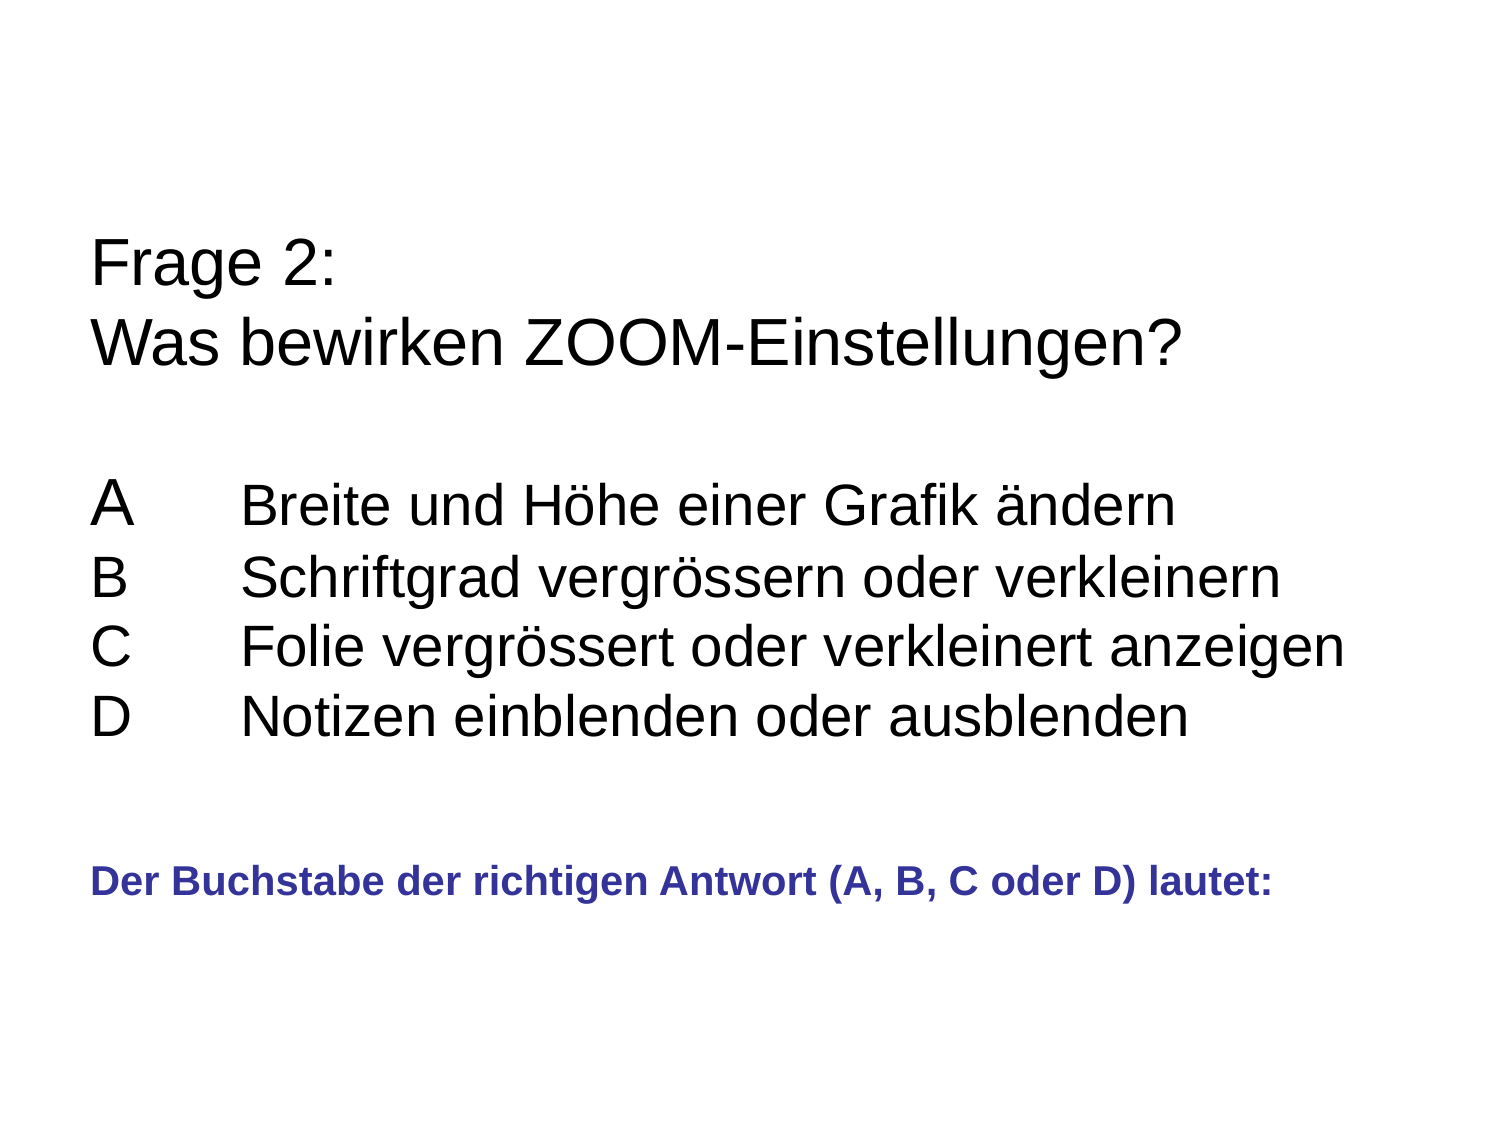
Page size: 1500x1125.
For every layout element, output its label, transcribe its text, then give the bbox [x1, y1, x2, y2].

title Frage 2: Was bewirken ZOOM-Einstellungen? A Breite und Höhe einer Grafik ändern B Schriftgrad vergrössern oder verkleinern C Folie vergrössert oder verkleinert anzeigen D Notizen einblenden oder ausblenden Der Buchstabe der richtigen Antwort (A, B, C oder D) lautet: [74, 44, 1426, 1083]
